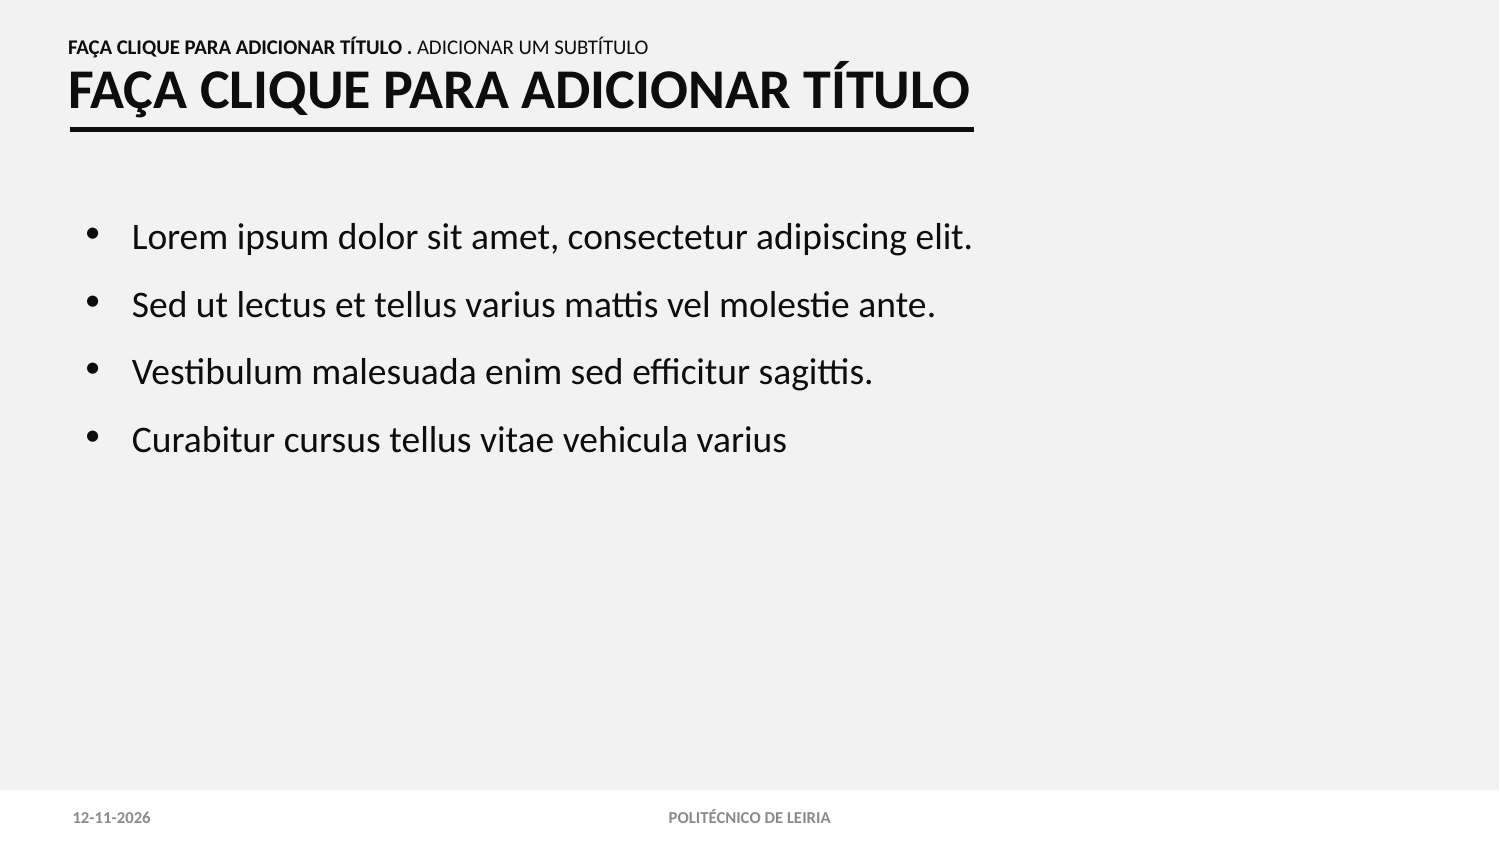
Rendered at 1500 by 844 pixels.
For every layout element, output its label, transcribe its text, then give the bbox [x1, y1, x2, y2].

text_box FAÇA CLIQUE PARA ADICIONAR TÍTULO [53, 58, 1175, 130]
text_box Lorem ipsum dolor sit amet, consectetur adipiscing elit. Sed ut lectus et tellus varius mattis vel molestie ante. Vestibulum malesuada enim sed efficitur sagittis. Curabitur cursus tellus vitae vehicula varius [70, 182, 1388, 513]
text_box 23-01-2017 [57, 793, 408, 839]
text_box FAÇA CLIQUE PARA ADICIONAR TÍTULO . ADICIONAR UM SUBTÍTULO [53, 32, 1134, 74]
text_box [0, 0, 1500, 792]
text_box POLITÉCNICO DE LEIRIA [512, 793, 988, 839]
